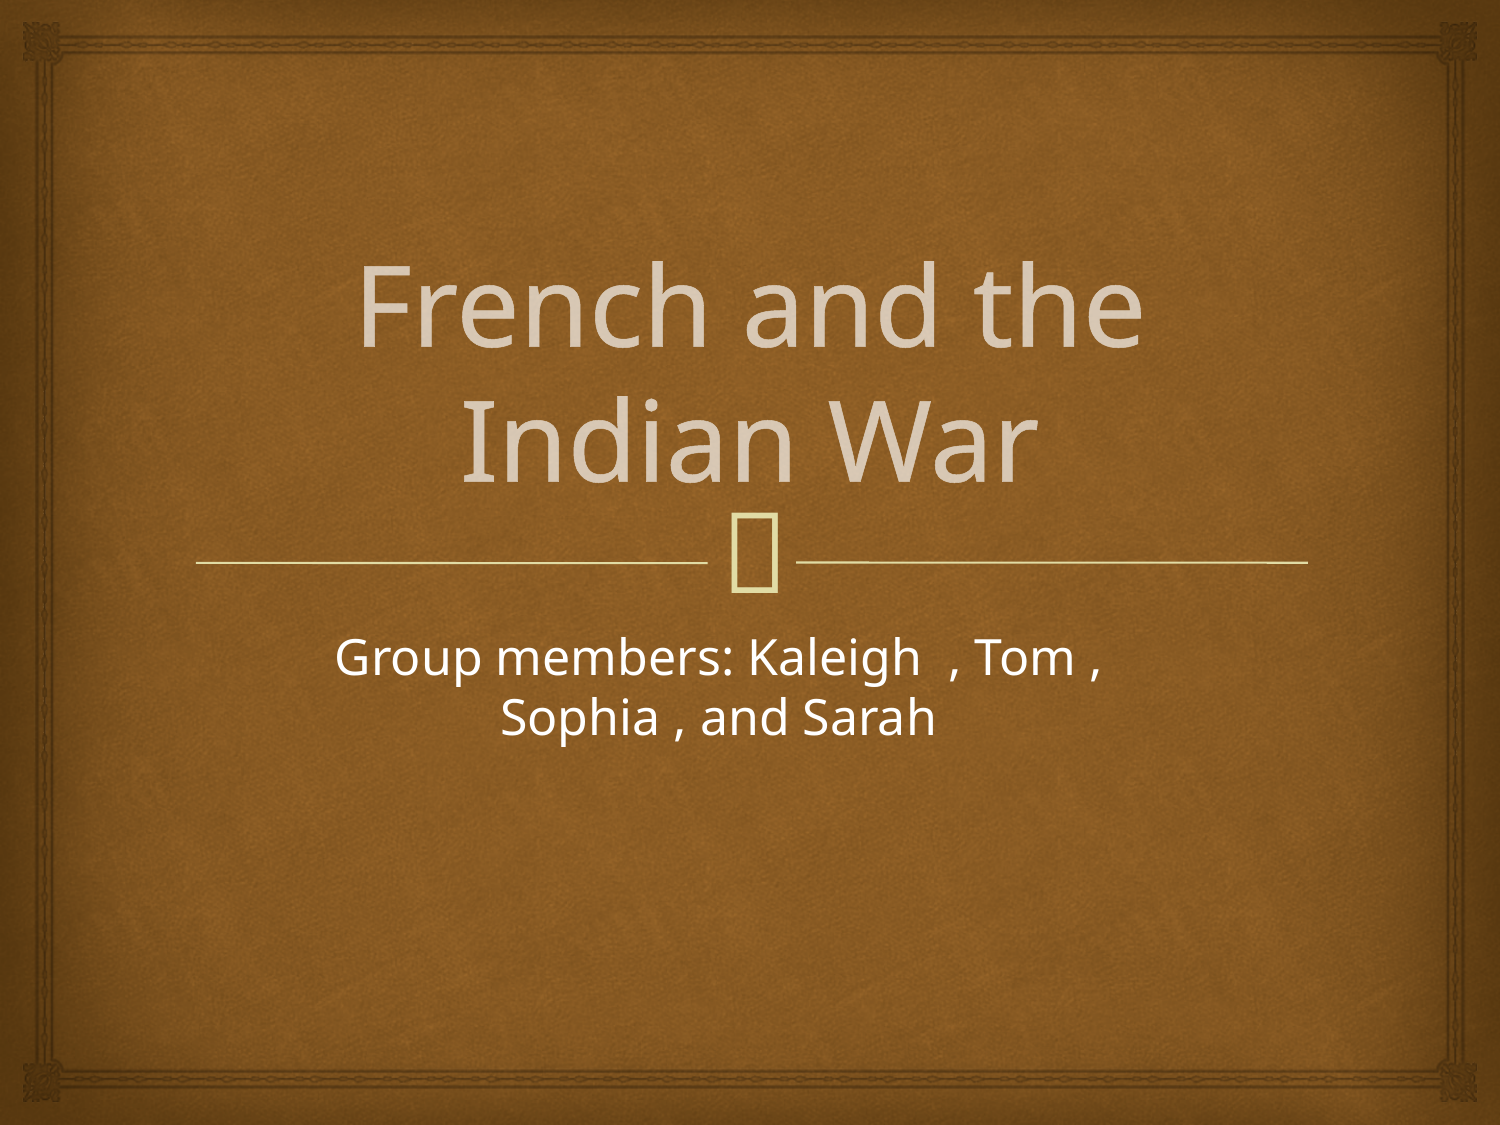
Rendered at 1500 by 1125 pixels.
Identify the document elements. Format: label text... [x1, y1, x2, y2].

title French and the Indian War [194, 227, 1306, 512]
subtitle Group members: Kaleigh , Tom , Sophia , and Sarah [287, 618, 1150, 788]
picture [0, 0, 1500, 1125]
